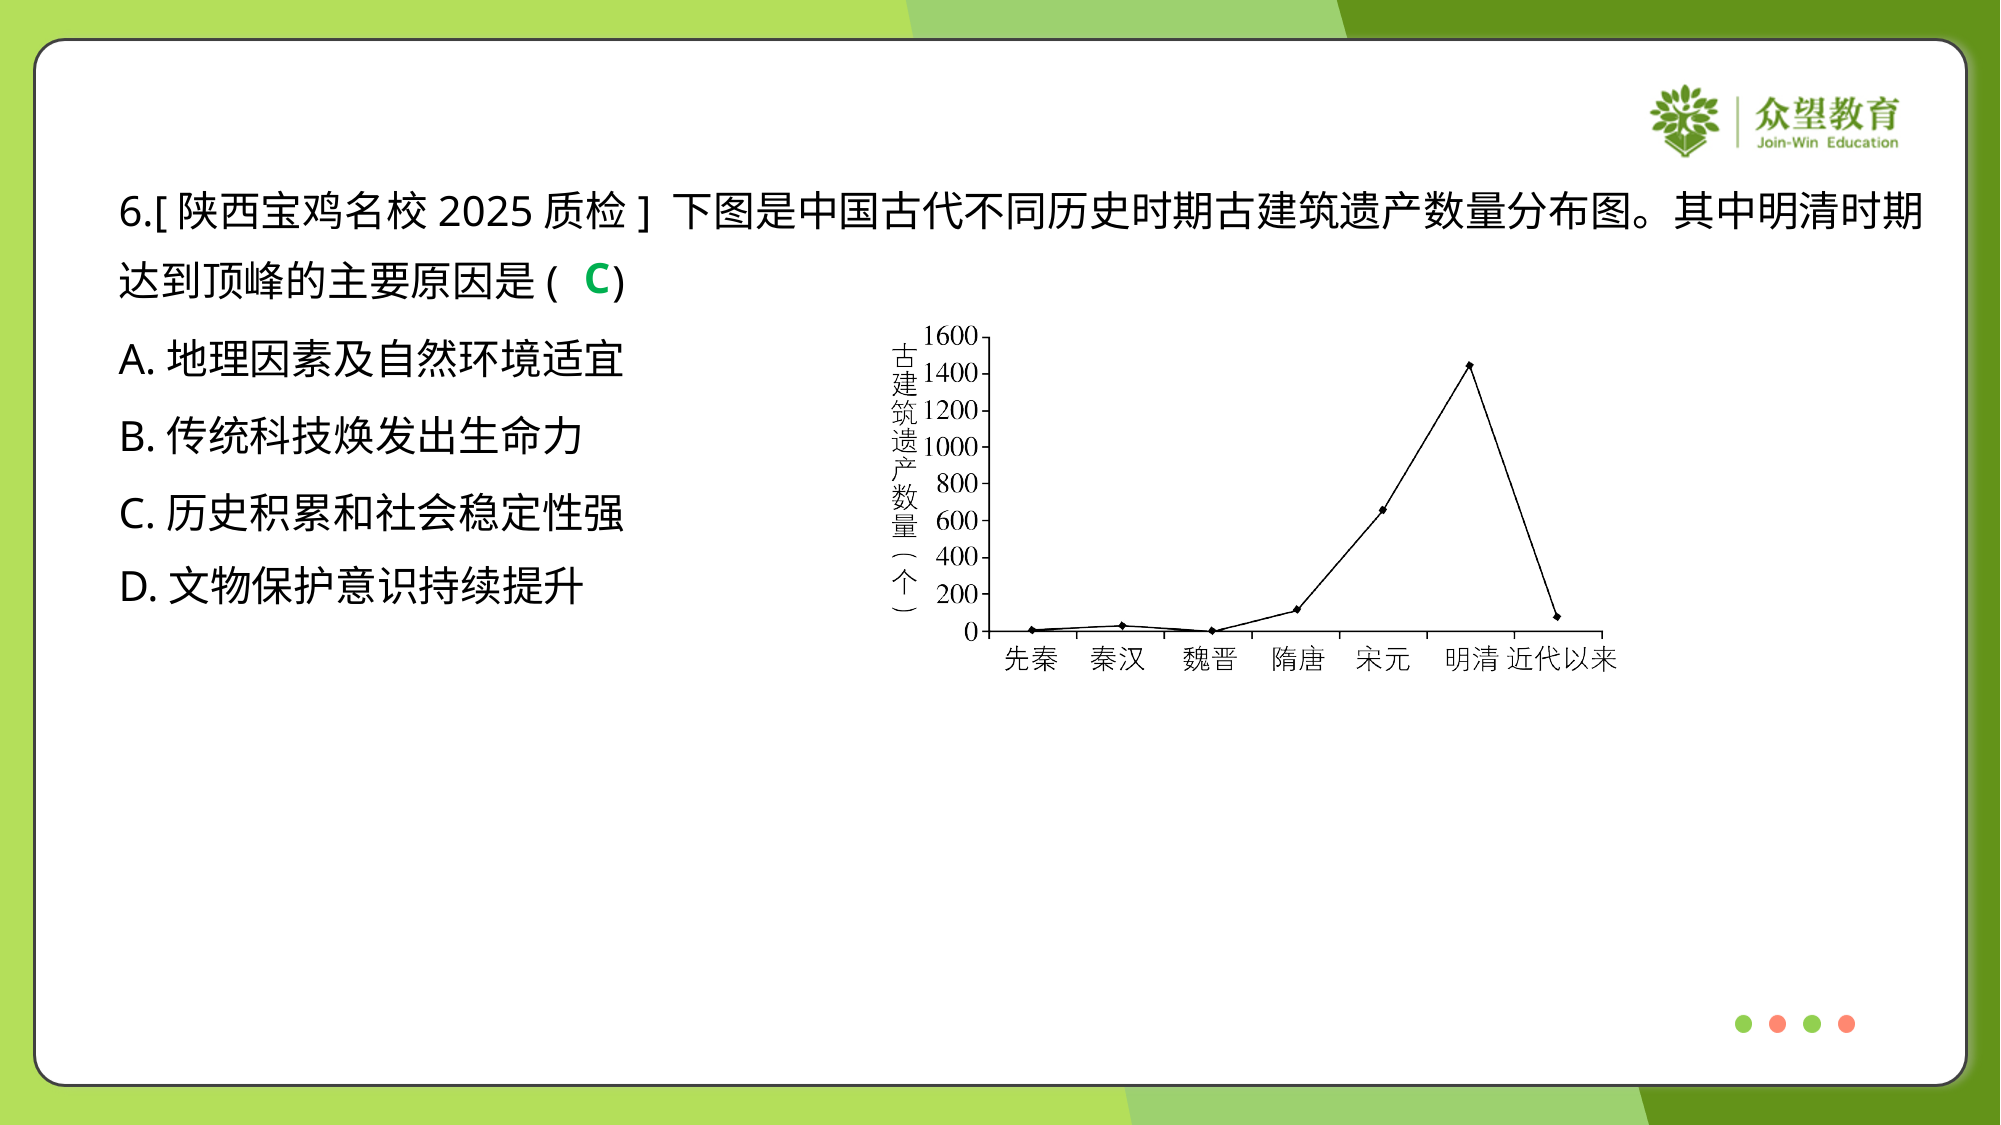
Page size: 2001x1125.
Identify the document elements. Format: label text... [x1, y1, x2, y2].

picture [0, 0, 2000, 1125]
text_box 6.[陕西宝鸡名校2025质检] 下图是中国古代不同历史时期古建筑遗产数量分布图。其中明清时期 达到顶峰的主要原因是( ) [118, 159, 1883, 298]
text_box A.地理因素及自然环境适宜 B.传统科技焕发出生命力 C.历史积累和社会稳定性强 D.文物保护意识持续提升 [118, 307, 1133, 603]
text_box C [567, 231, 627, 296]
